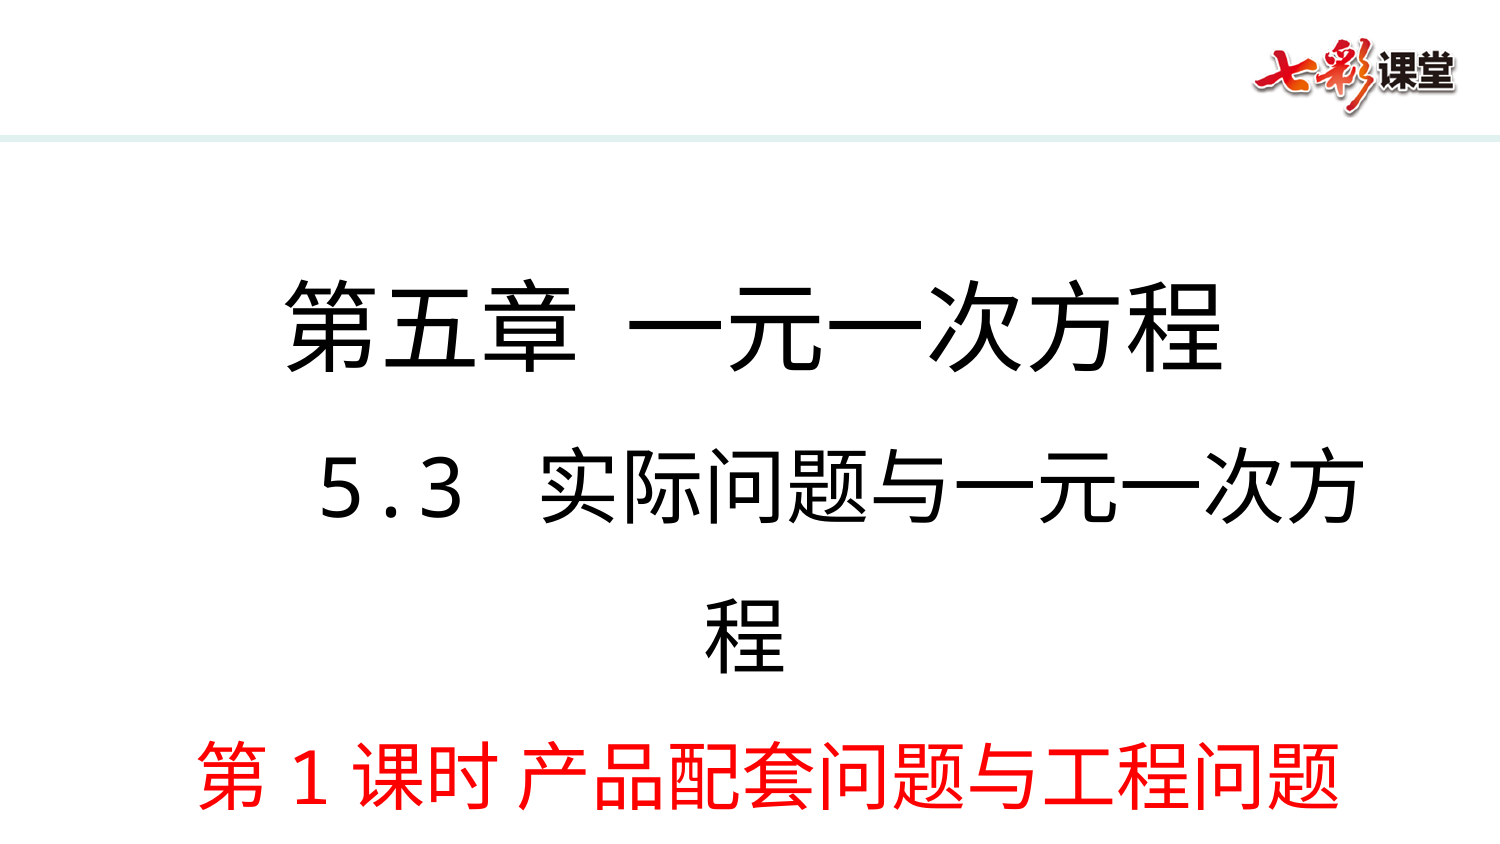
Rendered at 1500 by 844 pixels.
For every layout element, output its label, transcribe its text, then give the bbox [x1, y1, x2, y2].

picture [1249, 32, 1461, 118]
text_box 第五章 一元一次方程 5.3 实际问题与一元一次方程 第1课时 产品配套问题与工程问题 [112, 197, 1424, 827]
